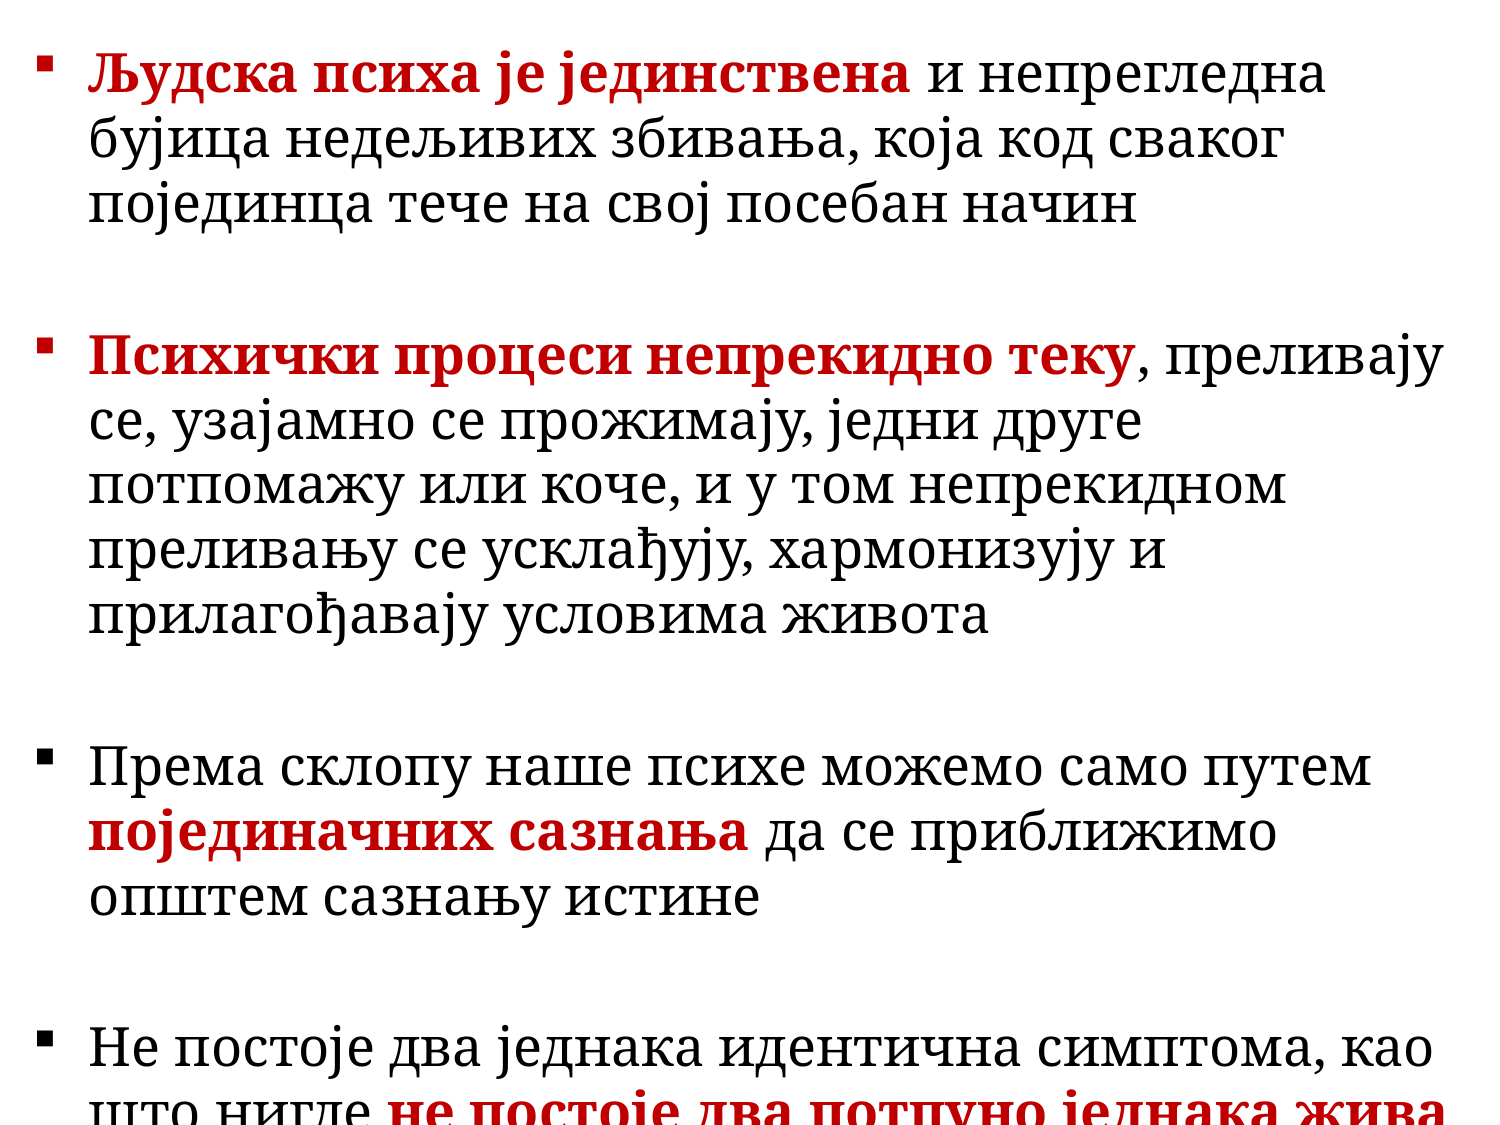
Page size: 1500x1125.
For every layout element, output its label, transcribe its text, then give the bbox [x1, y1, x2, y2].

list Људска психа је јединствена и непрегледна бујица недељивих збивања, која код сваког појединца тече на свој посебан начин Психички процеси непрекидно теку, преливају се, узајамно се прожимају, једни друге потпомажу или коче, и у том непрекидном преливању се усклађују, хармонизују и прилагођавају условима живота Према склопу наше психе можемо само путем појединачних сазнања да се приближимо општем сазнању истине Не постоје два једнака идентична симптома, као што нигде не постоје два потпуно једнака жива бића [17, 30, 1471, 1006]
